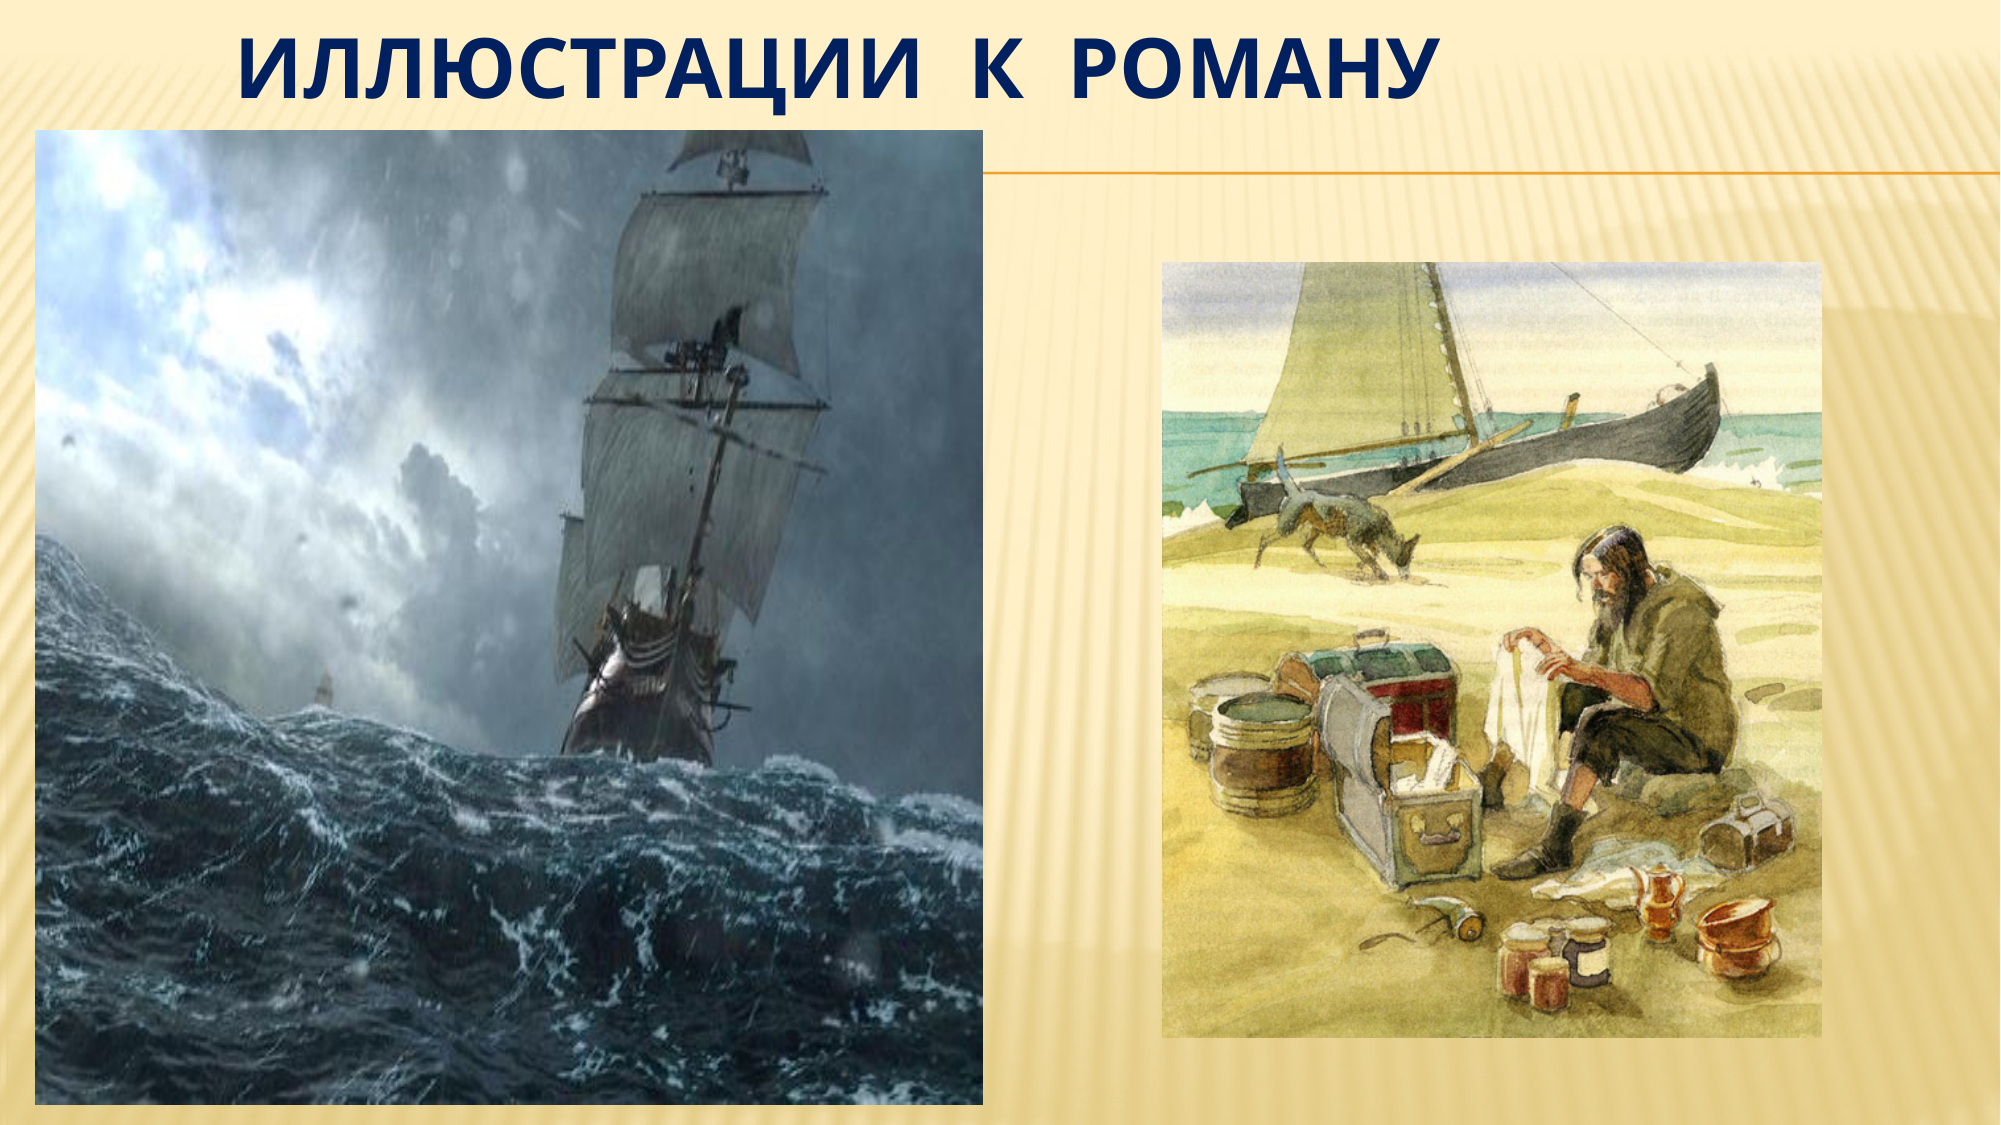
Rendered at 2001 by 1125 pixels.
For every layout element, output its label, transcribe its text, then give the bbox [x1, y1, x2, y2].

title Иллюстрации к роману [219, 0, 1780, 131]
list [35, 130, 984, 1106]
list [1161, 262, 1822, 1038]
